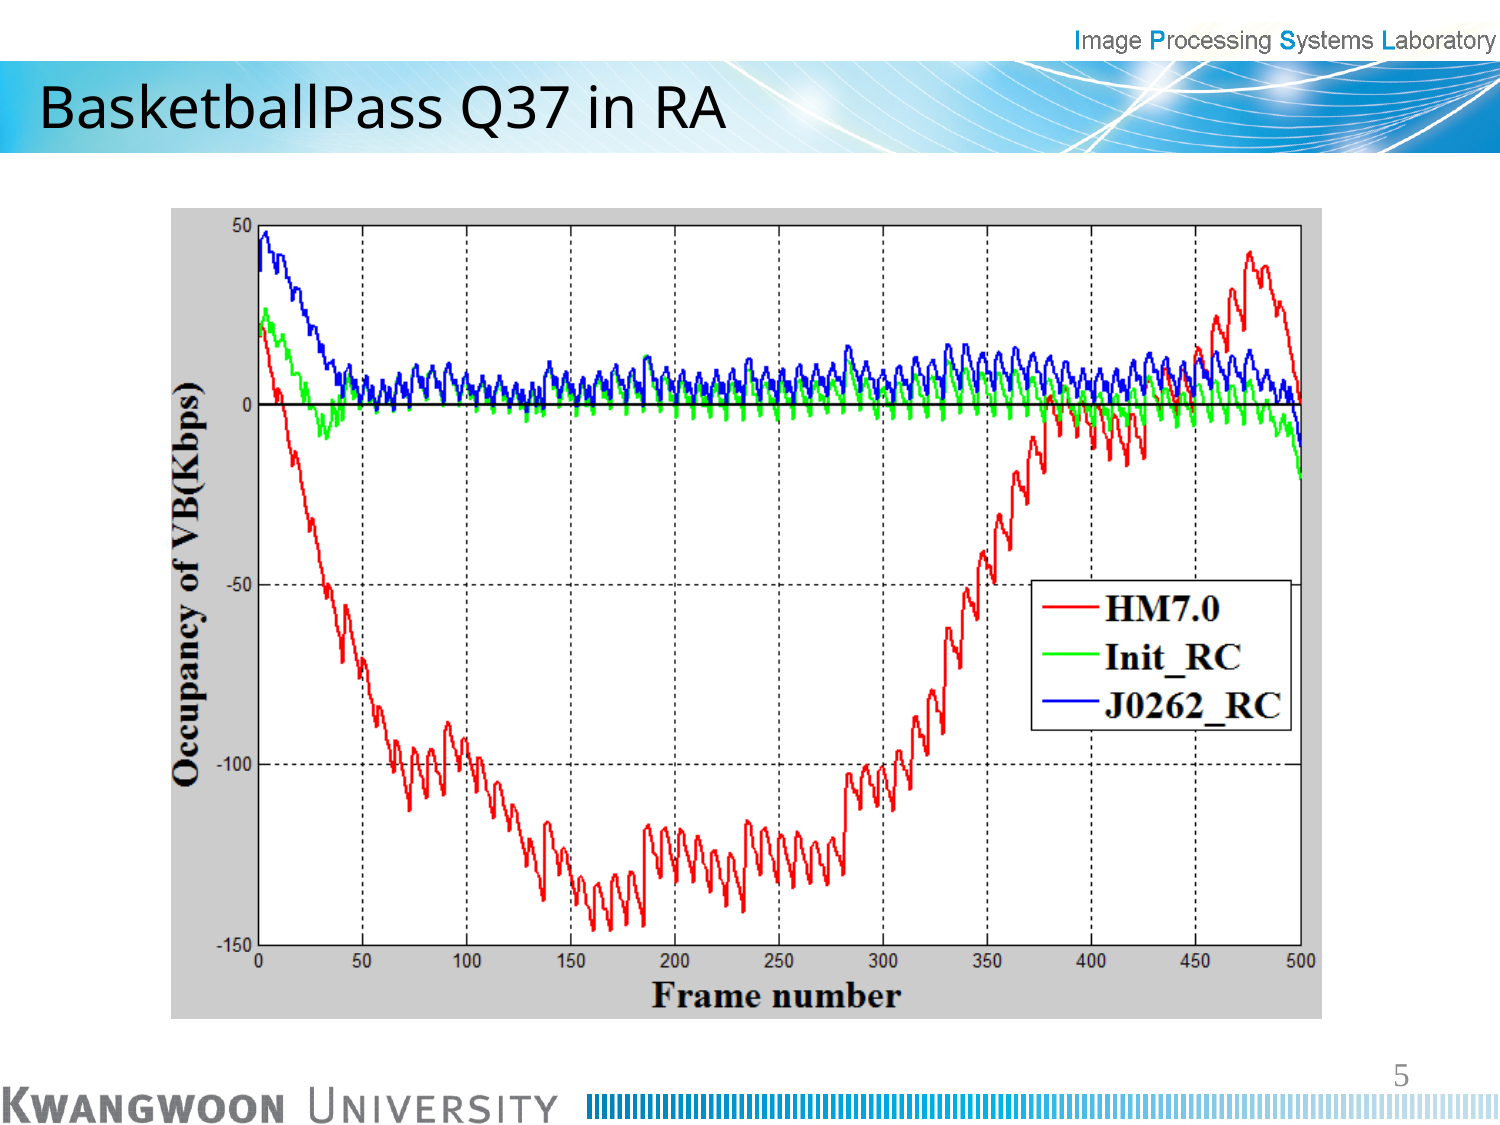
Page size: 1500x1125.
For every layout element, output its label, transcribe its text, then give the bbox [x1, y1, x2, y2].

slide_number 5 [1324, 1042, 1425, 1103]
title BasketballPass Q37 in RA [23, 58, 1336, 153]
picture [0, 0, 1500, 1125]
